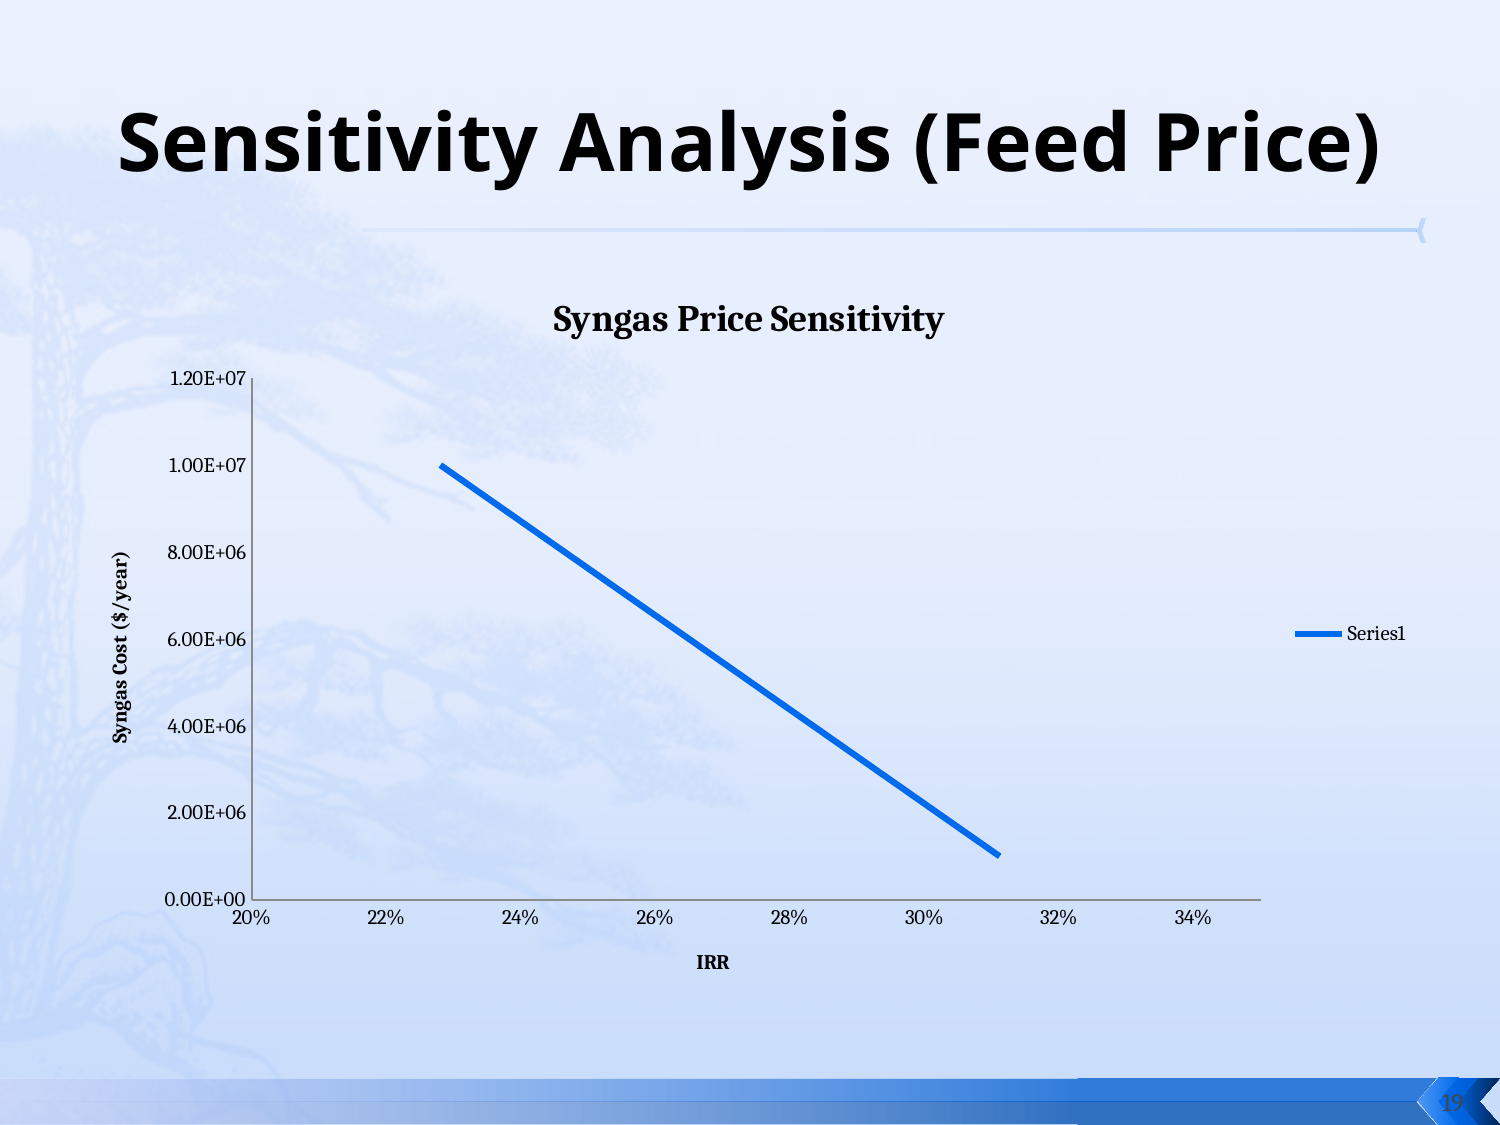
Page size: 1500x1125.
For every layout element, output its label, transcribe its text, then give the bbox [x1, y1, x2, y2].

slide_number 19 [1406, 1077, 1500, 1125]
title Sensitivity Analysis (Feed Price) [75, 45, 1425, 233]
chart [74, 261, 1426, 1006]
